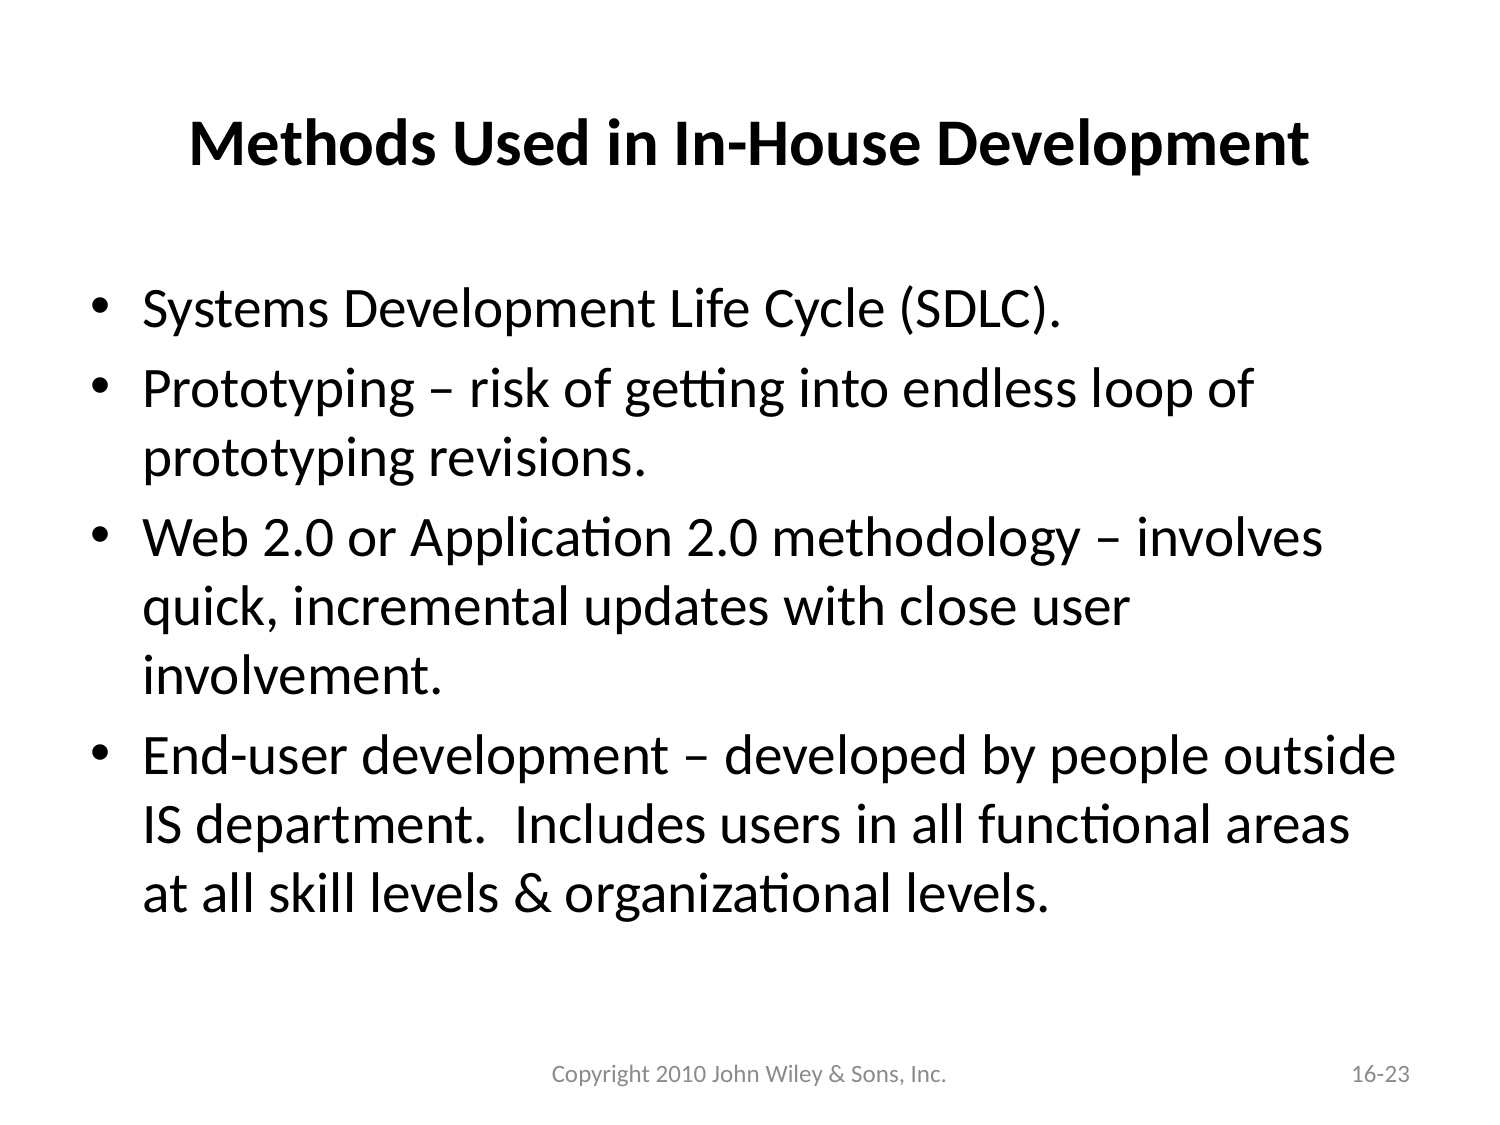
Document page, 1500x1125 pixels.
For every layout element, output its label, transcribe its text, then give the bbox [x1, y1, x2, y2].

footer Copyright 2010 John Wiley & Sons, Inc. [512, 1042, 988, 1103]
list Systems Development Life Cycle (SDLC). Prototyping – risk of getting into endless loop of prototyping revisions. Web 2.0 or Application 2.0 methodology – involves quick, incremental updates with close user involvement. End-user development – developed by people outside IS department. Includes users in all functional areas at all skill levels & organizational levels. [75, 262, 1425, 1005]
slide_number 16-23 [1074, 1042, 1425, 1103]
title Methods Used in In-House Development [75, 45, 1425, 233]
